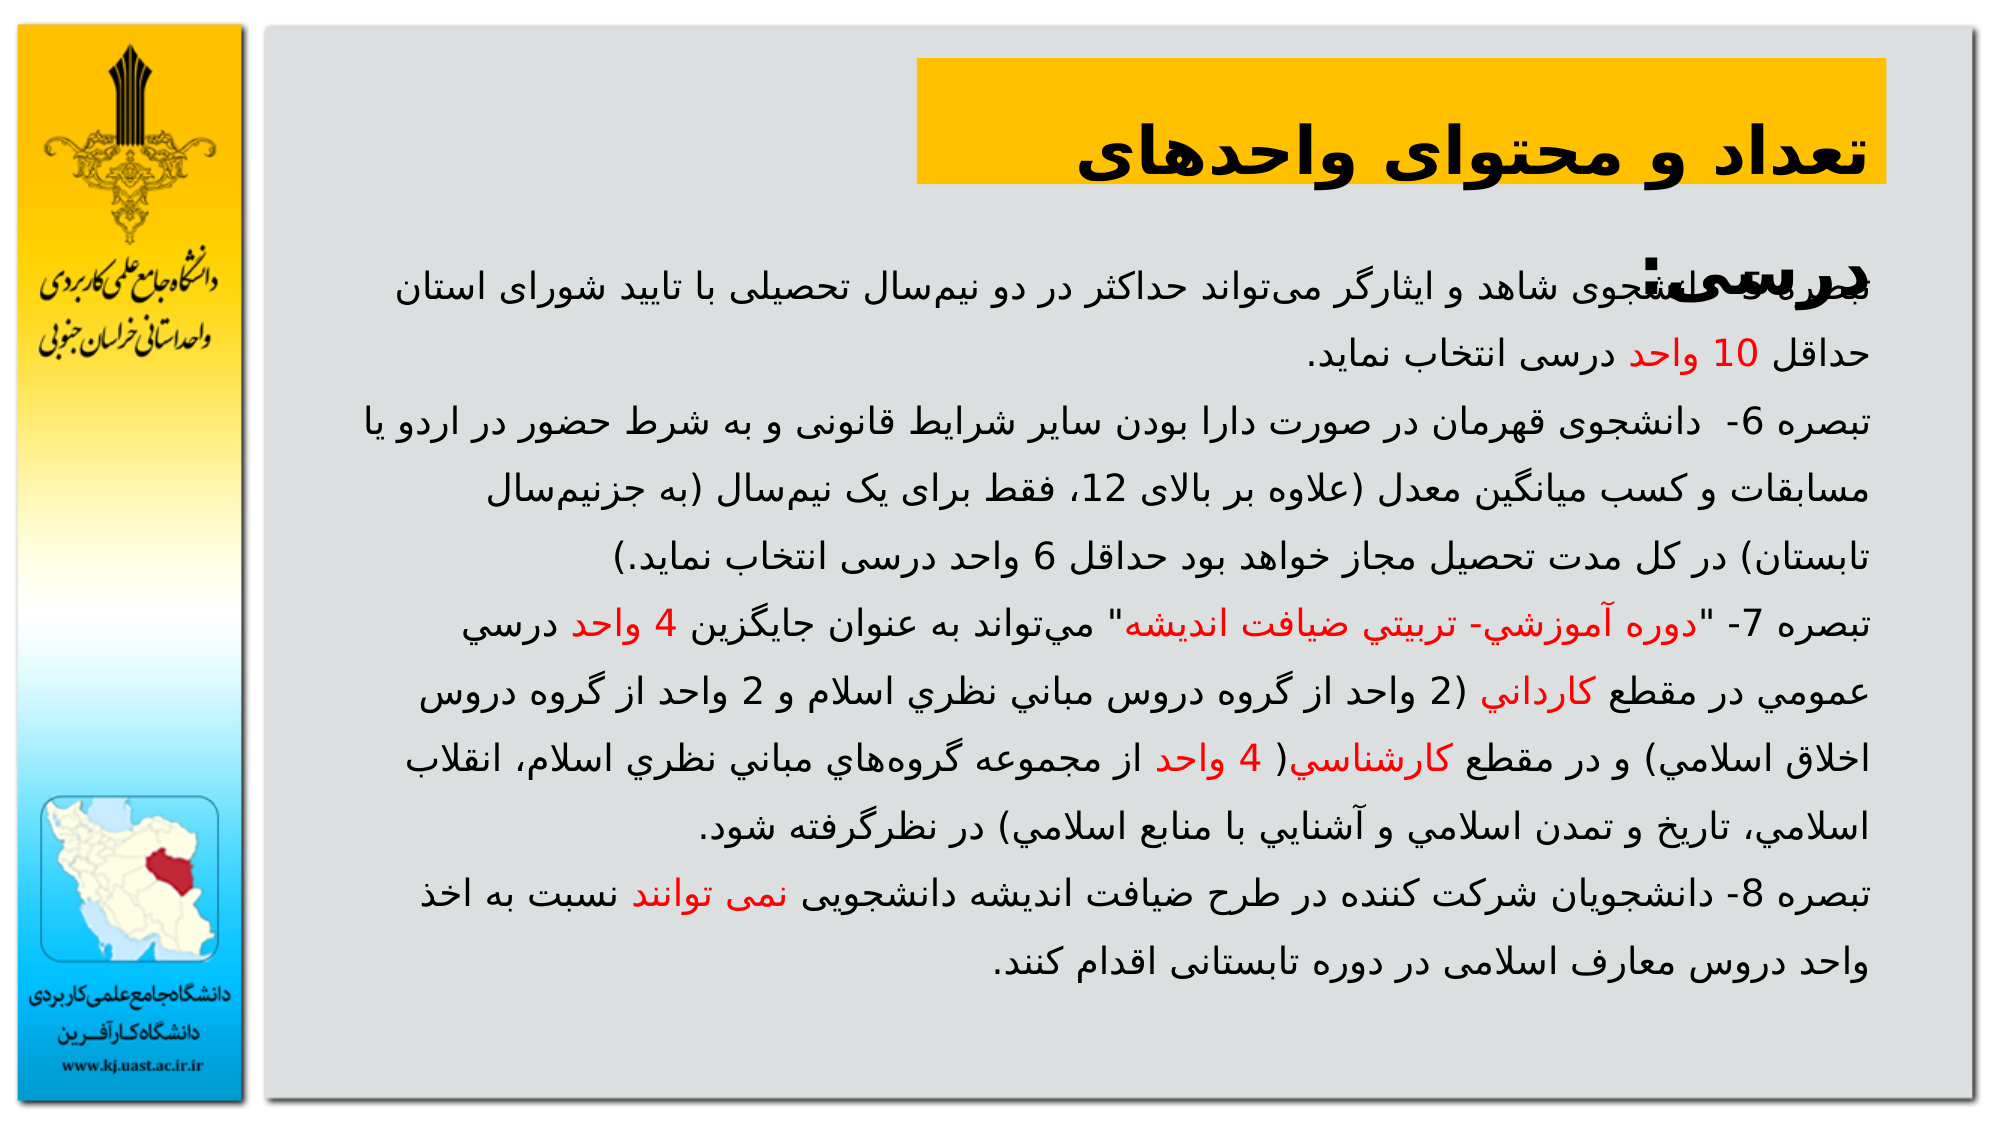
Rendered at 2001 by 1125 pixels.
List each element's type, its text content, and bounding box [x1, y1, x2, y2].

subtitle تعداد و محتوای واحدهای درسی: [916, 60, 1887, 182]
title تبصره 5- دانشجوی شاهد و ایثارگر می‌تواند حداکثر در دو نیم‌سال تحصیلی با تایید شورای استان حداقل 10 واحد درسی انتخاب نماید. تبصره 6- دانشجوی قهرمان در صورت دارا بودن سایر شرایط قانونی و به شرط حضور در اردو یا مسابقات و کسب میانگین معدل (علاوه بر بالای 12، فقط برای یک نیم‌سال (به جزنیم‌سال تابستان) در کل مدت تحصیل مجاز خواهد بود حداقل 6 واحد درسی انتخاب نماید.) تبصره 7- "دوره آموزشي- تربيتي ضيافت انديشه" مي‌تواند به عنوان جايگزين 4 واحد درسي عمومي در مقطع كارداني (2 واحد از گروه دروس مباني نظري اسلام و 2 واحد از گروه دروس اخلاق اسلامي) و در مقطع كارشناسي( 4 واحد از مجموعه گروه‌هاي مباني نظري اسلام، انقلاب اسلامي، تاريخ و تمدن اسلامي و آشنايي با منابع اسلامي) در نظرگرفته شود. تبصره 8- دانشجویان شرکت کننده در طرح ضیافت اندیشه دانشجویی نمی توانند نسبت به اخذ واحد دروس معارف اسلامی در دوره تابستانی اقدام کنند. [340, 184, 1887, 1035]
text_box [915, 57, 1888, 186]
picture [0, 0, 2001, 1125]
